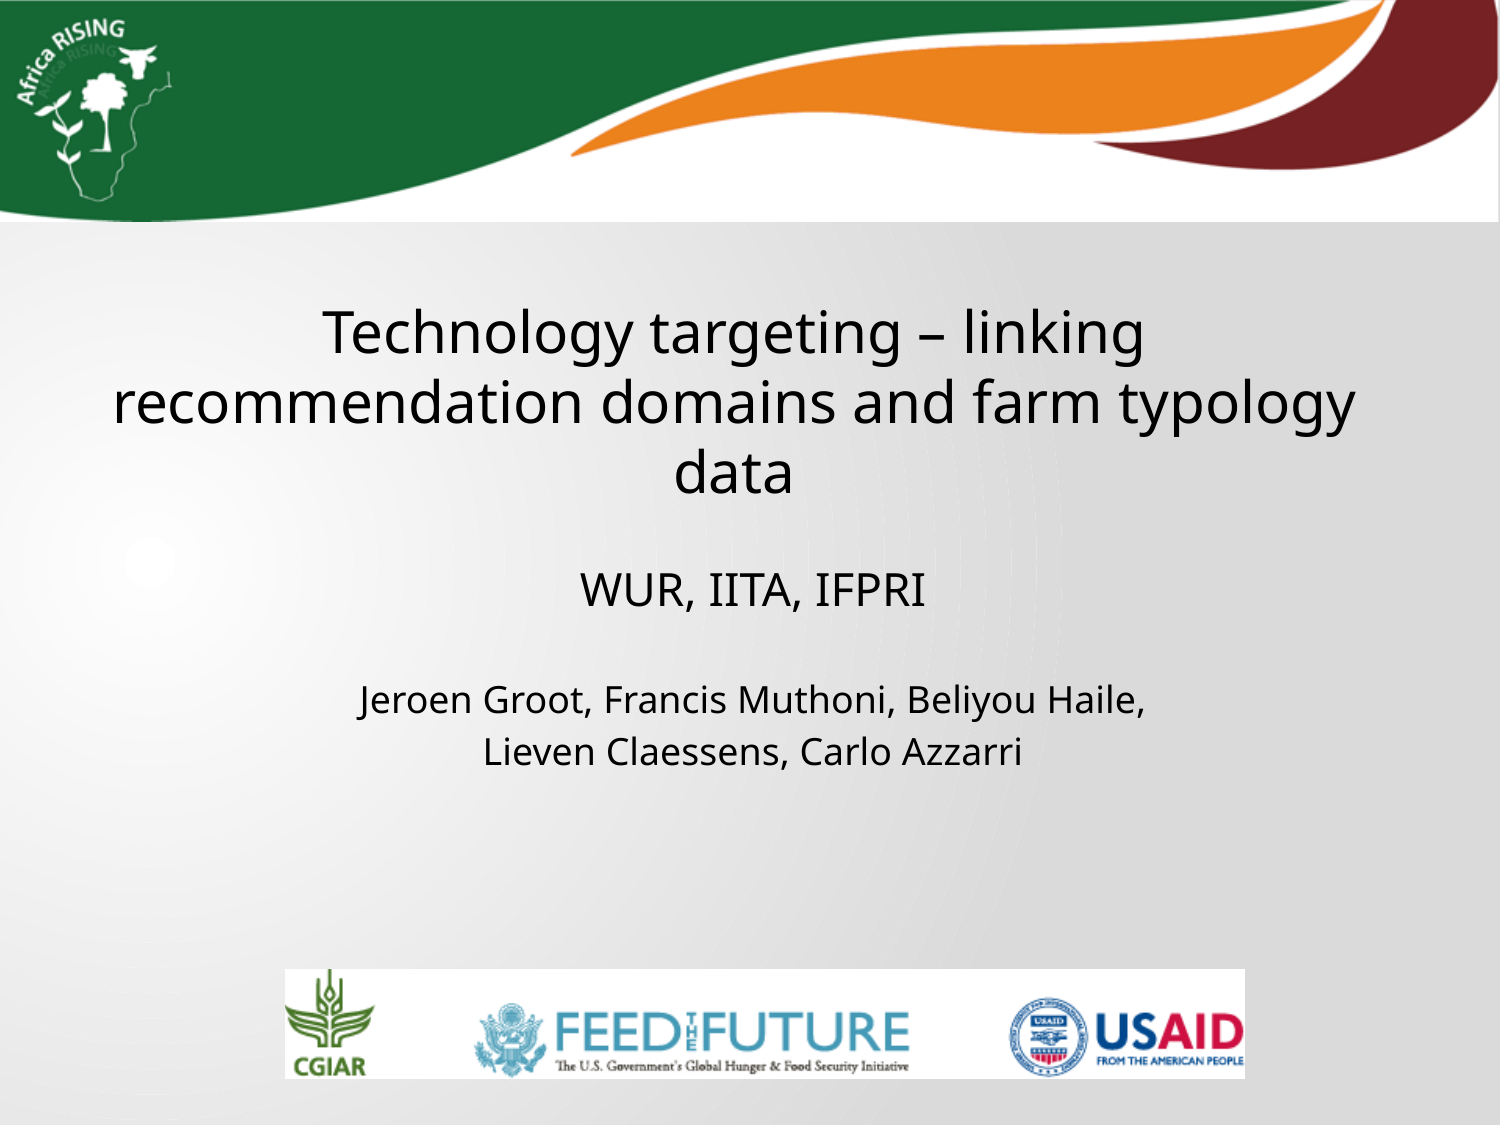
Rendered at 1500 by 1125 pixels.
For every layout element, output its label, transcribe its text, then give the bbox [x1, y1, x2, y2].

picture [285, 969, 1245, 1079]
list Technology targeting – linking recommendation domains and farm typology data [62, 287, 1388, 475]
list WUR, IITA, IFPRI Jeroen Groot, Francis Muthoni, Beliyou Haile, Lieven Claessens, Carlo Azzarri [237, 425, 1250, 625]
picture [0, 0, 1499, 222]
